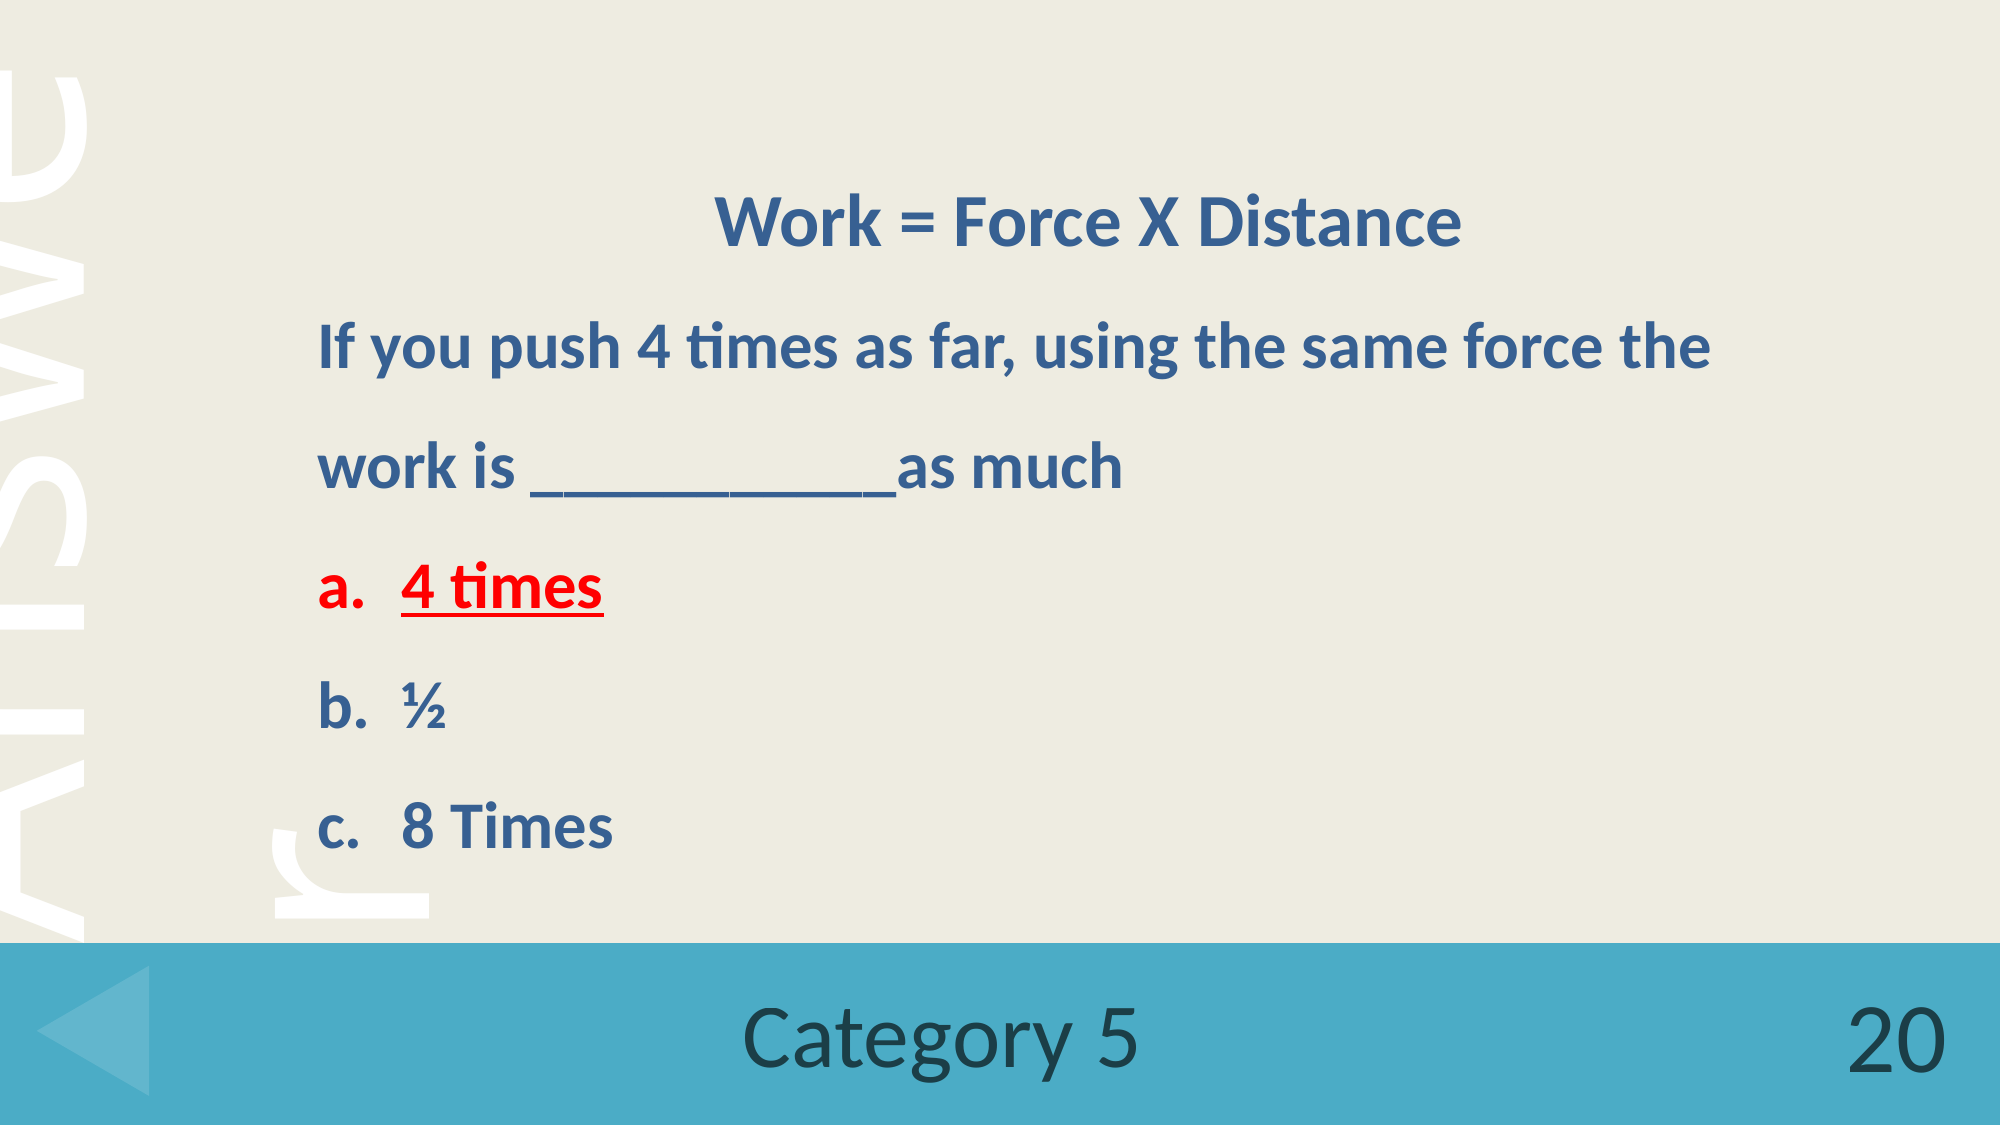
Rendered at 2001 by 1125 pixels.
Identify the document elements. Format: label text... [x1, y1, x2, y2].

list Work = Force X Distance If you push 4 times as far, using the same force the work is ___________as much 4 times ½ 8 Times [302, 142, 1862, 847]
title Category 5 [42, 937, 1843, 1125]
list 20 [1843, 967, 1963, 1097]
